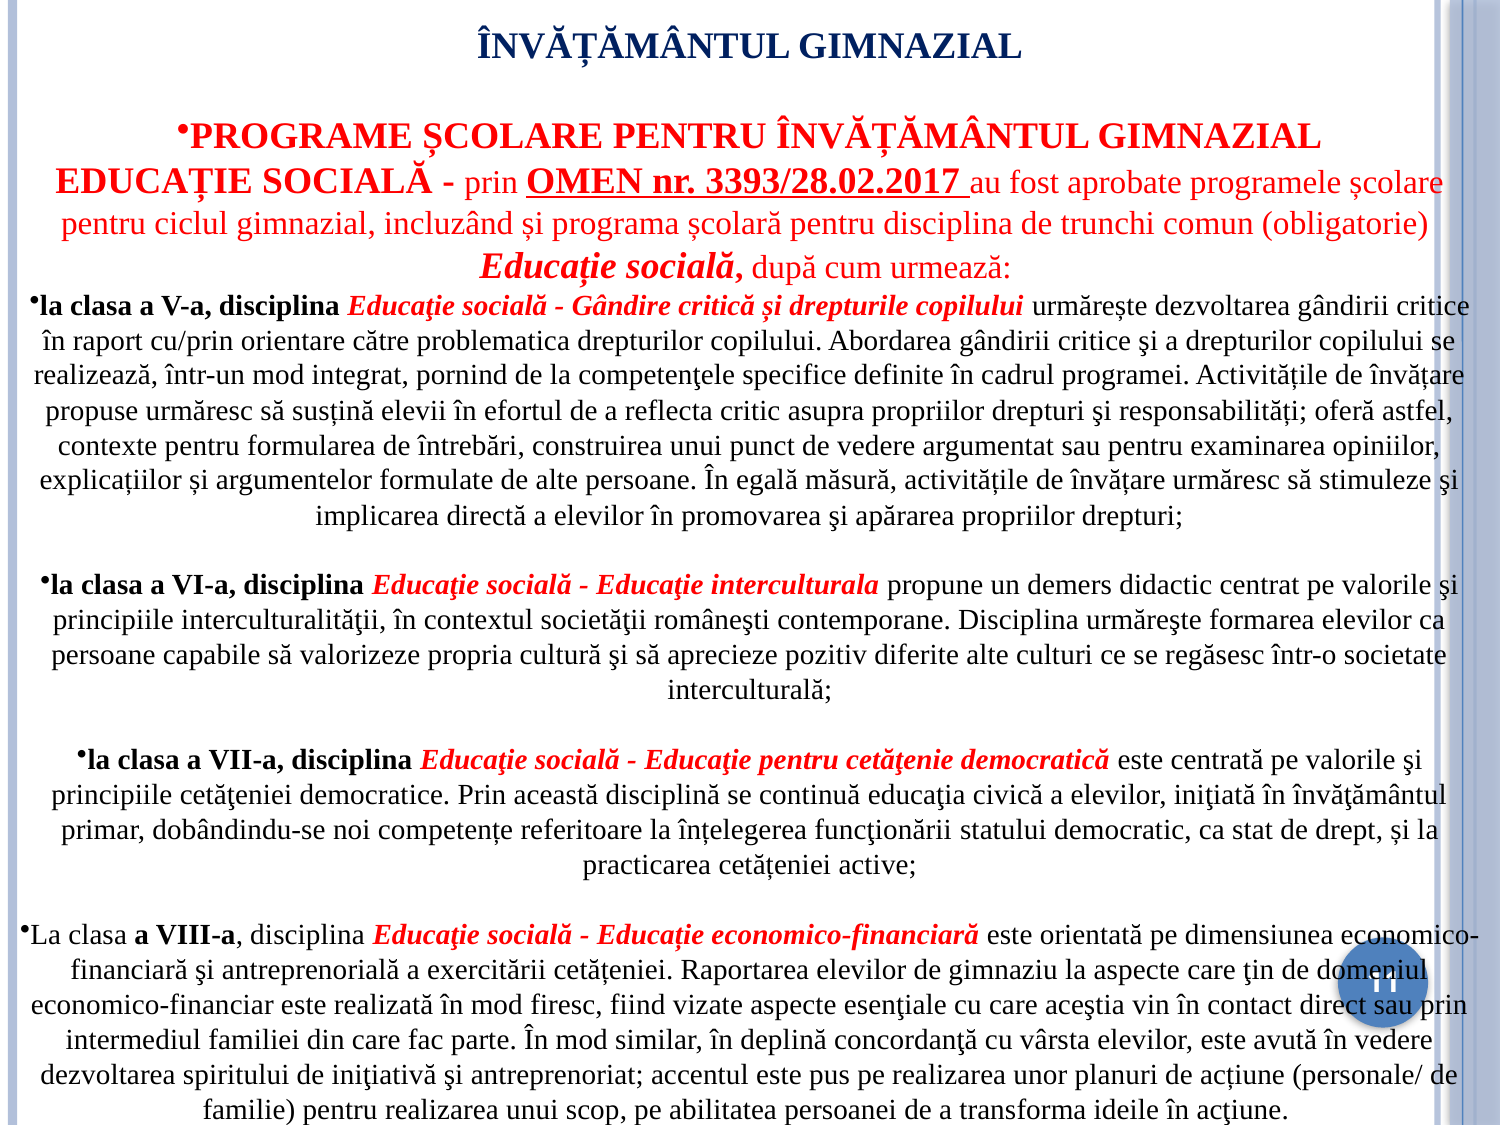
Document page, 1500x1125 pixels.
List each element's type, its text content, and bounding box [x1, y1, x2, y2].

text_box ÎNVĂȚĂMÂNTUL GIMNAZIAL PROGRAME ȘCOLARE PENTRU ÎNVĂȚĂMÂNTUL GIMNAZIAL EDUCAȚIE SOCIALĂ - prin OMEN nr. 3393/28.02.2017 au fost aprobate programele școlare pentru ciclul gimnazial, incluzând și programa școlară pentru disciplina de trunchi comun (obligatorie) Educație socială, după cum urmează: la clasa a V-a, disciplina Educaţie socială - Gândire critică și drepturile copilului urmărește dezvoltarea gândirii critice în raport cu/prin orientare către problematica drepturilor copilului. Abordarea gândirii critice şi a drepturilor copilului se realizează, într-un mod integrat, pornind de la competenţele specifice definite în cadrul programei. Activitățile de învățare propuse urmăresc să susțină elevii în efortul de a reflecta critic asupra propriilor drepturi şi responsabilități; oferă astfel, contexte pentru formularea de întrebări, construirea unui punct de vedere argumentat sau pentru examinarea opiniilor, explicațiilor și argumentelor formulate de alte persoane. În egală măsură, activitățile de învățare urmăresc să stimuleze şi implicarea directă a elevilor în promovarea şi apărarea propriilor drepturi; la clasa a VI-a, disciplina Educaţie socială - Educaţie interculturala propune un demers didactic centrat pe valorile şi principiile interculturalităţii, în contextul societăţii româneşti contemporane. Disciplina urmăreşte formarea elevilor ca persoane capabile să valorizeze propria cultură şi să aprecieze pozitiv diferite alte culturi ce se regăsesc într-o societate interculturală; la clasa a VII-a, disciplina Educaţie socială - Educaţie pentru cetăţenie democratică este centrată pe valorile şi principiile cetăţeniei democratice. Prin această disciplină se continuă educaţia civică a elevilor, iniţiată în învăţământul primar, dobândindu-se noi competențe referitoare la înțelegerea funcţionării statului democratic, ca stat de drept, și la practicarea cetățeniei active; La clasa a VIII-a, disciplina Educaţie socială - Educație economico-financiară este orientată pe dimensiunea economico-financiară şi antreprenorială a exercitării cetățeniei. Raportarea elevilor de gimnaziu la aspecte care ţin de domeniul economico-financiar este realizată în mod firesc, fiind vizate aspecte esenţiale cu care aceştia vin în contact direct sau prin intermediul familiei din care fac parte. În mod similar, în deplină concordanţă cu vârsta elevilor, este avută în vedere dezvoltarea spiritului de iniţiativă şi antreprenoriat; accentul este pus pe realizarea unor planuri de acțiune (personale/ de familie) pentru realizarea unui scop, pe abilitatea persoanei de a transforma ideile în acţiune. [0, 0, 1500, 1125]
